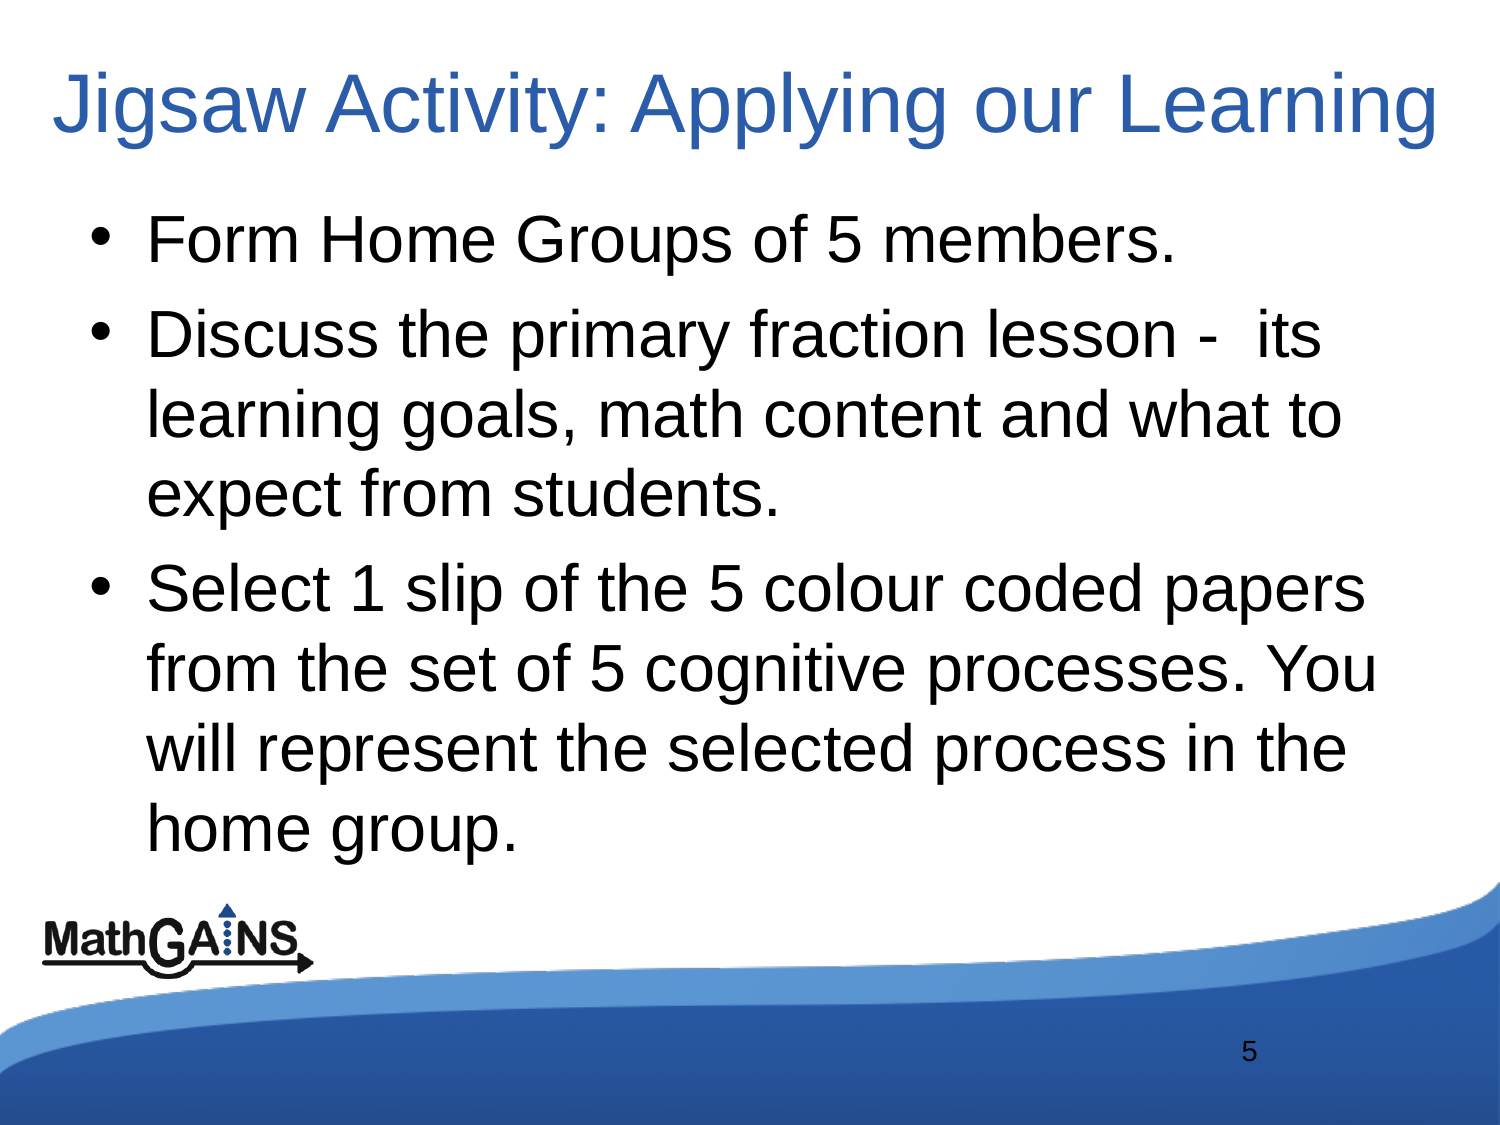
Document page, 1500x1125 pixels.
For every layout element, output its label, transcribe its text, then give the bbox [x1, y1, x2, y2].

title Jigsaw Activity: Applying our Learning [36, 0, 1500, 224]
list Form Home Groups of 5 members. Discuss the primary fraction lesson - its learning goals, math content and what to expect from students. Select 1 slip of the 5 colour coded papers from the set of 5 cognitive processes. You will represent the selected process in the home group. [74, 186, 1426, 901]
picture [0, 878, 1500, 1125]
slide_number 5 [1223, 1023, 1277, 1075]
